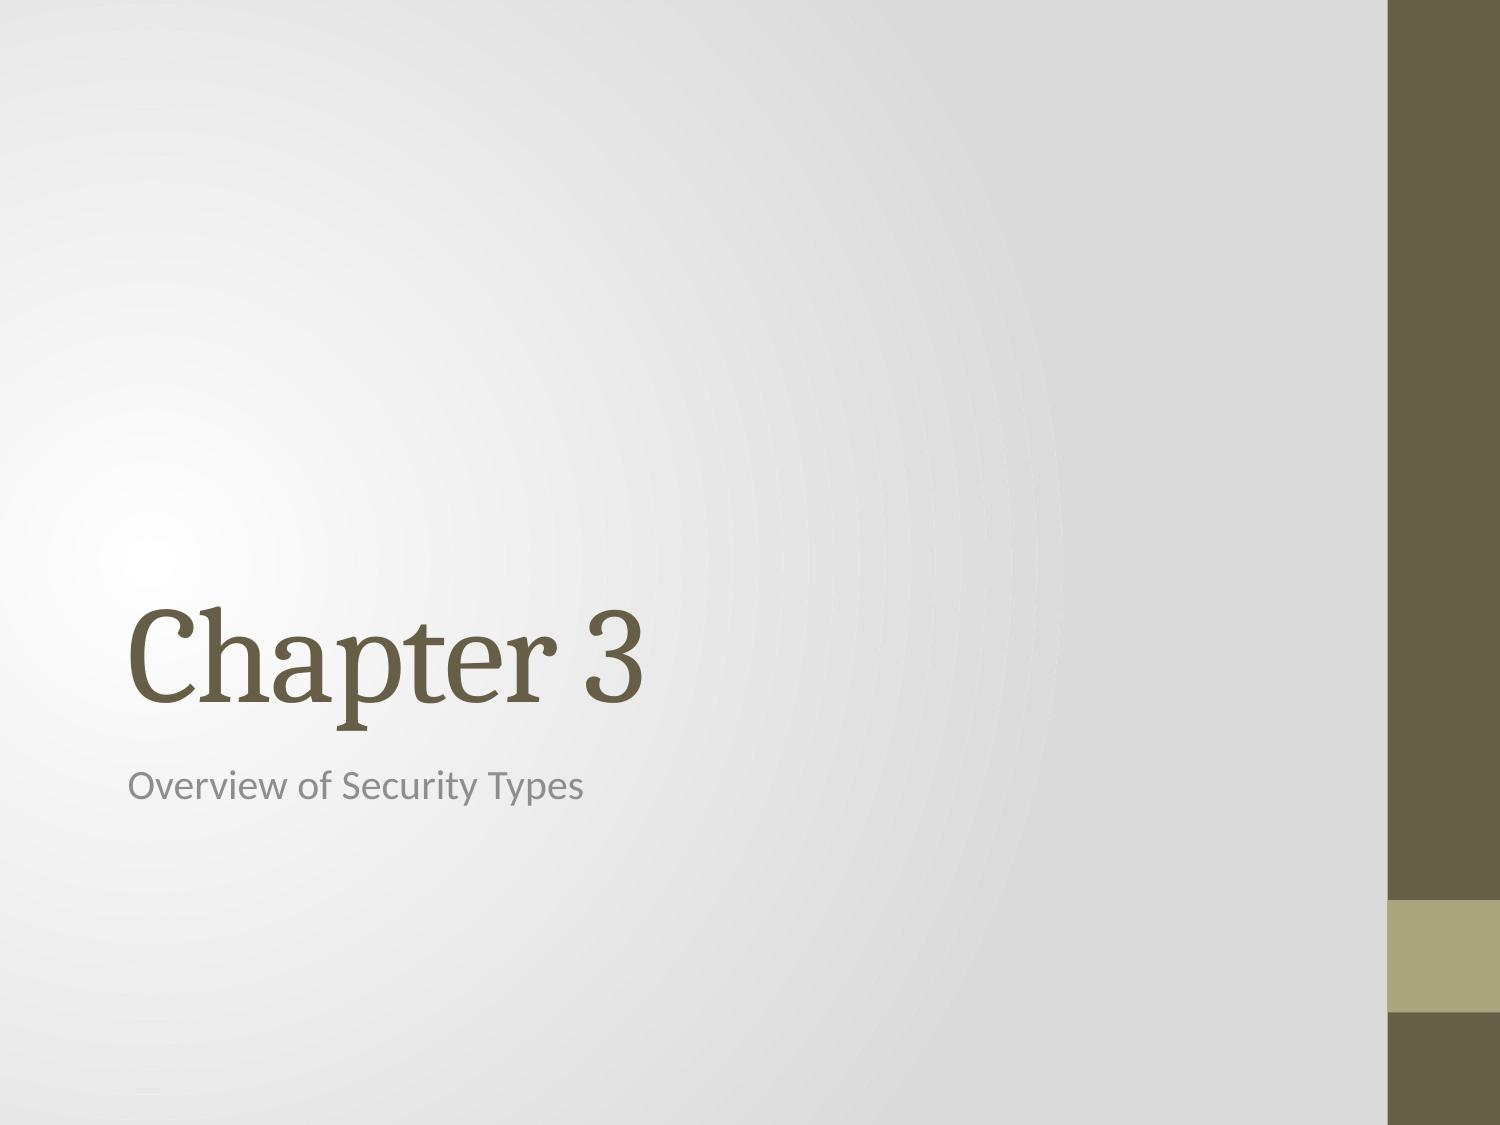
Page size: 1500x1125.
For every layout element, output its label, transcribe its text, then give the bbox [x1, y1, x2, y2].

subtitle Overview of Security Types [112, 750, 1173, 925]
title Chapter 3 [112, 312, 1350, 738]
